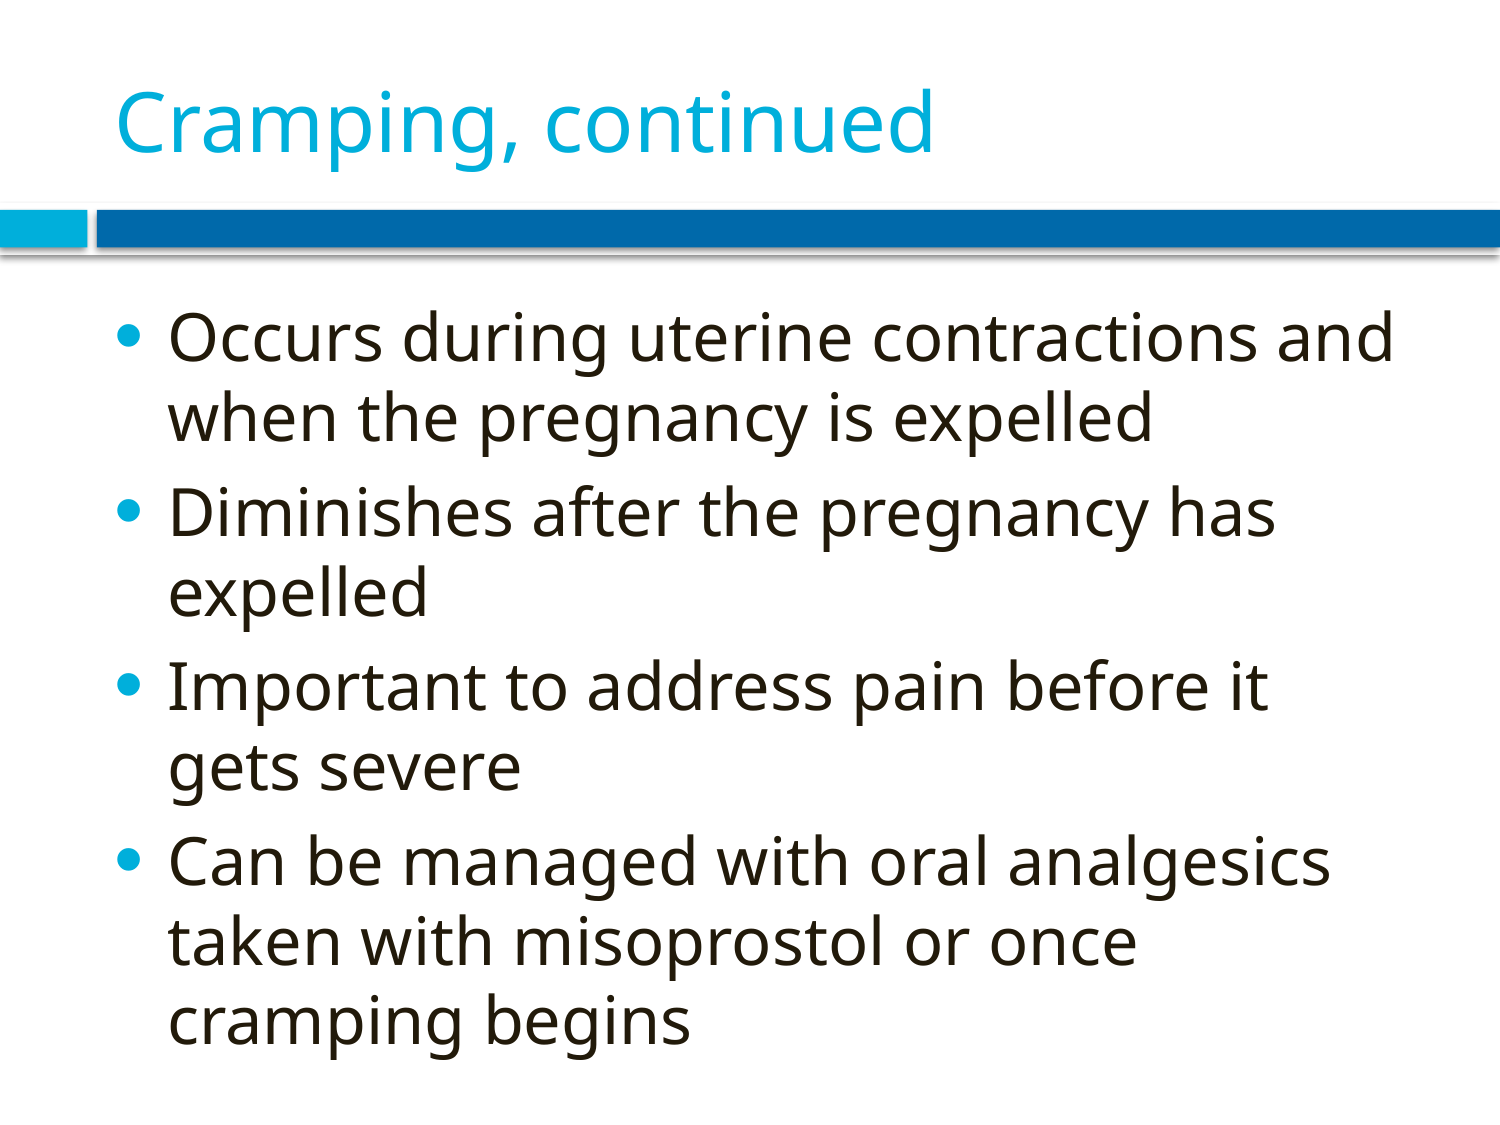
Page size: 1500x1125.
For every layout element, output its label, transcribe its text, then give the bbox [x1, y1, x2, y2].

title Cramping, continued [99, 37, 1438, 200]
list Occurs during uterine contractions and when the pregnancy is expelled Diminishes after the pregnancy has expelled Important to address pain before it gets severe Can be managed with oral analgesics taken with misoprostol or once cramping begins [99, 287, 1438, 1063]
